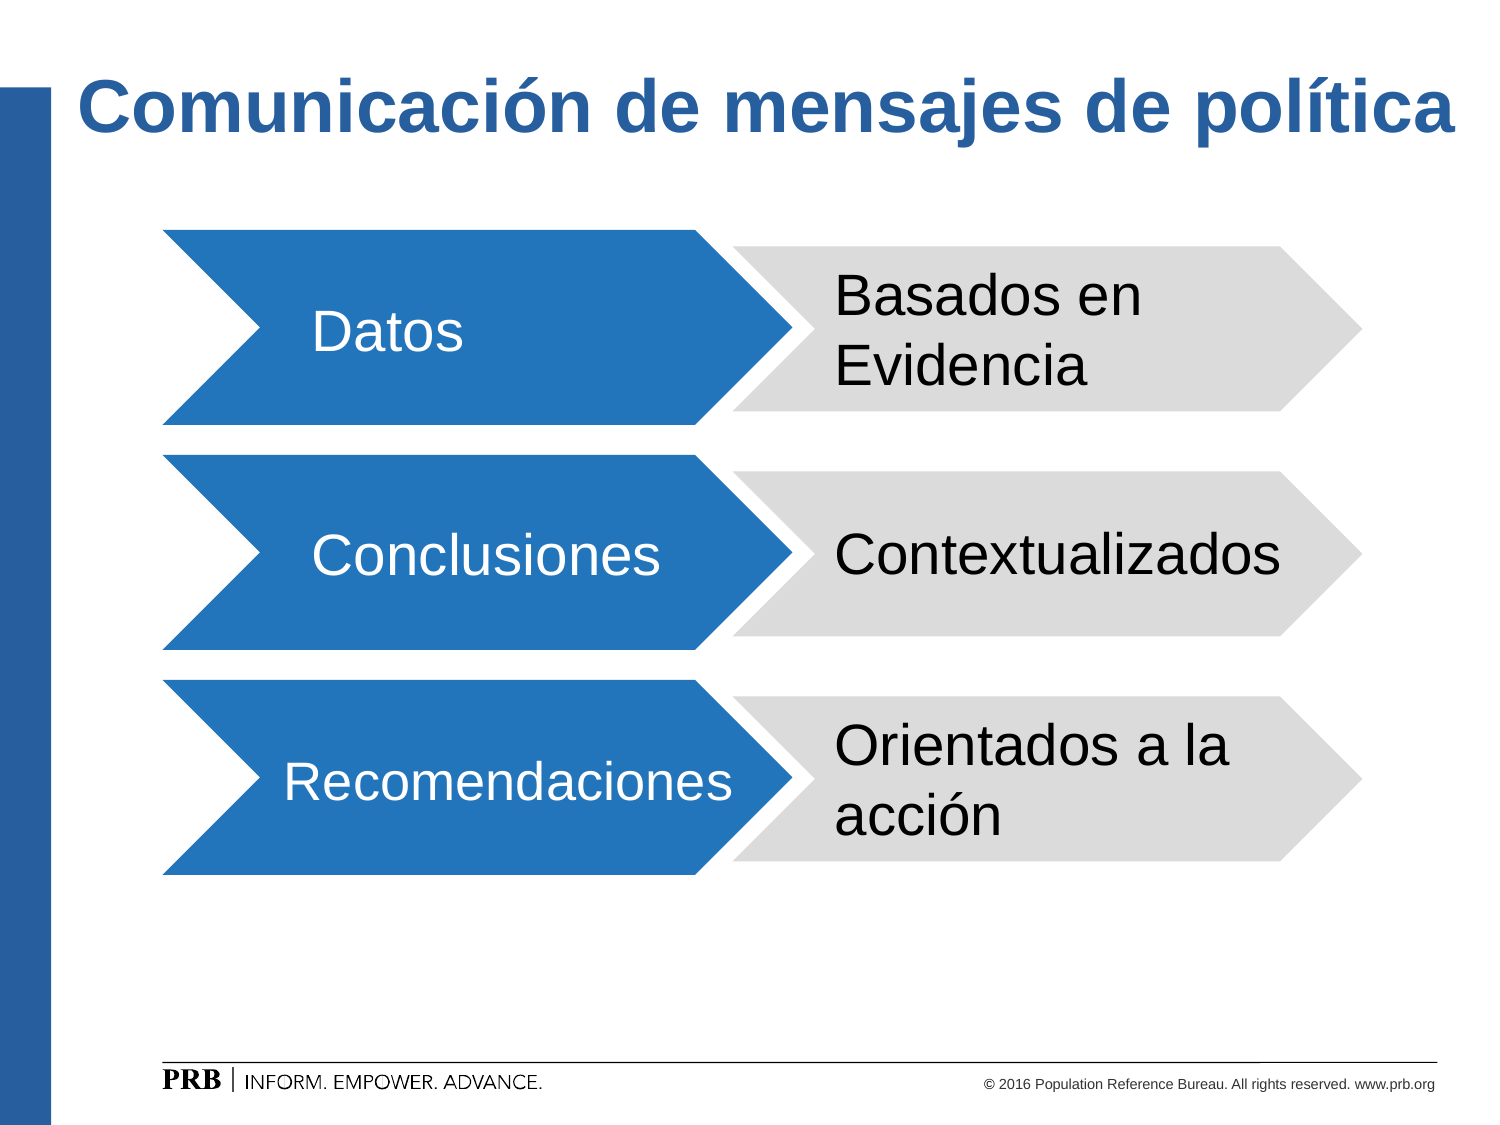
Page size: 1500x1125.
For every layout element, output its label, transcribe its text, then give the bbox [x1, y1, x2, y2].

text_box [162, 454, 793, 651]
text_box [162, 229, 823, 426]
title Comunicación de mensajes de política [62, 50, 1488, 225]
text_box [162, 679, 807, 876]
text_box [732, 246, 1363, 862]
